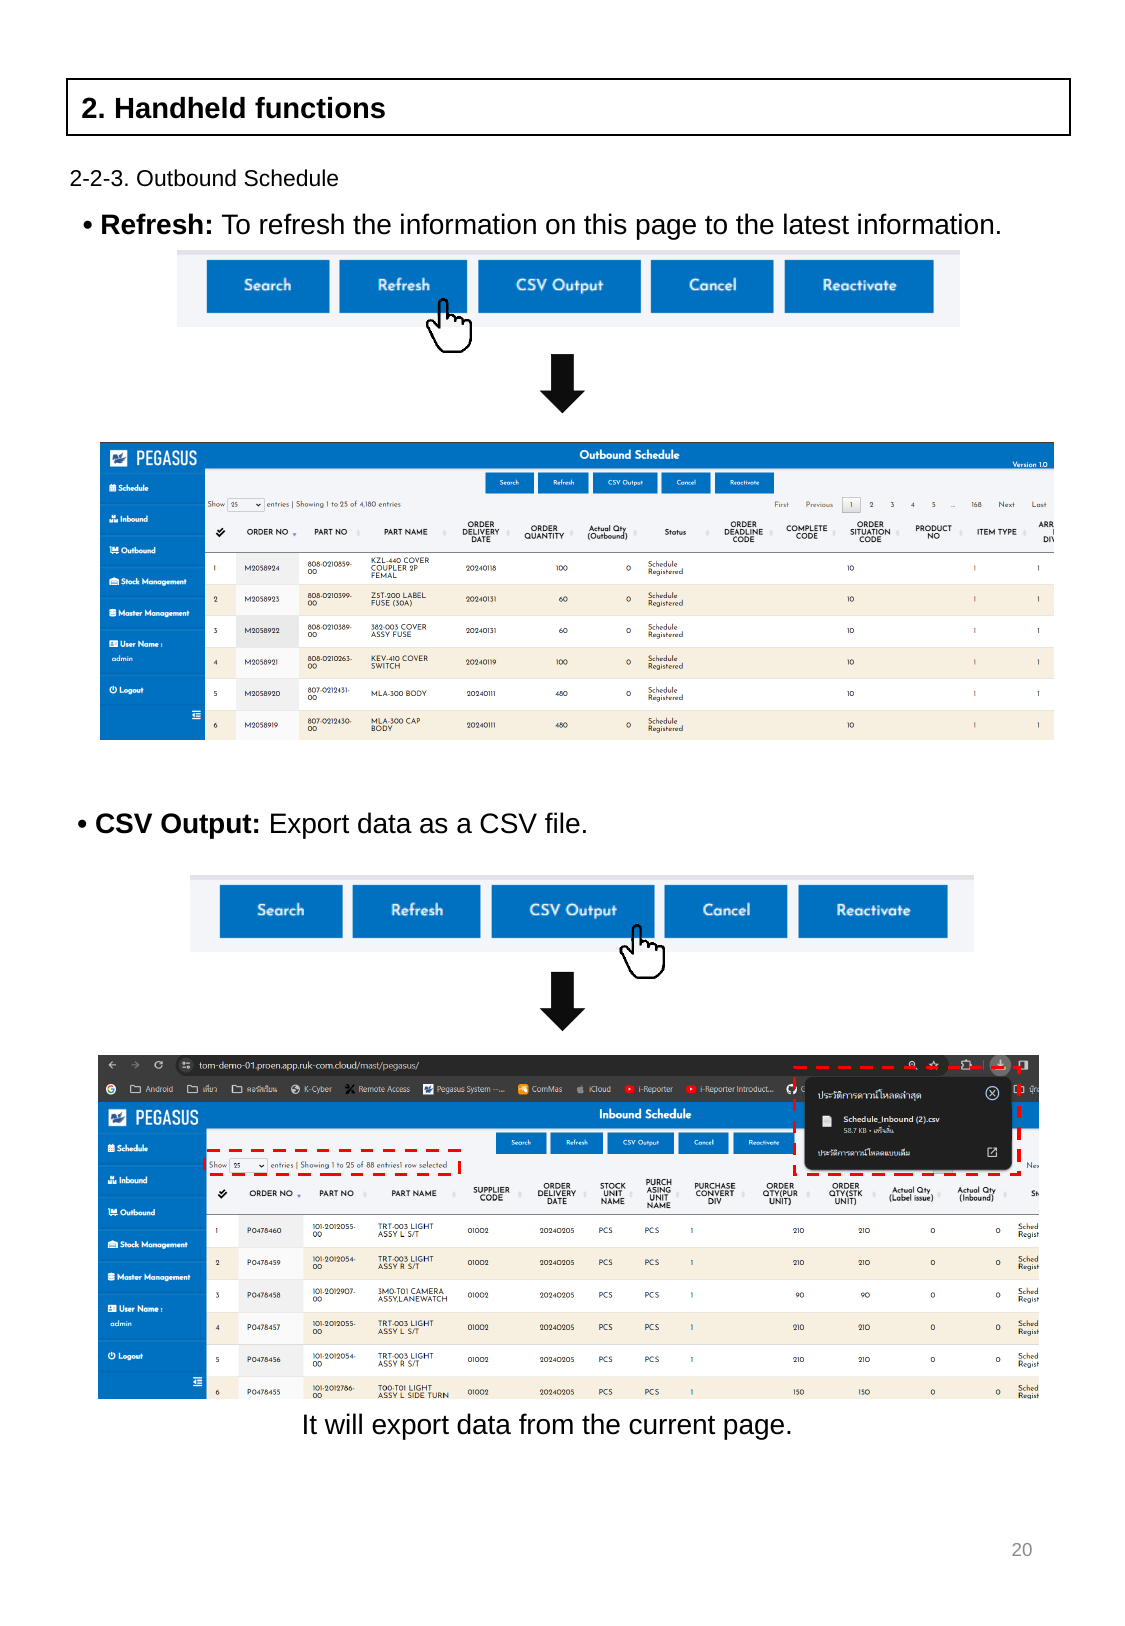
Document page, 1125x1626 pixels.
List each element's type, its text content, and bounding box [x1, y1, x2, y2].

text_box 2. Handheld functions [66, 78, 1071, 136]
picture [190, 875, 974, 979]
text_box It will export data from the current page. [286, 1399, 850, 1448]
text_box 2-2-3. Outbound Schedule [54, 156, 744, 199]
slide_number 20 [794, 1506, 1048, 1593]
picture [99, 442, 1054, 740]
picture [177, 250, 960, 353]
text_box • Refresh: To refresh the information on this page to the latest information. [68, 198, 1096, 248]
text_box [537, 971, 587, 1033]
text_box [537, 353, 587, 415]
text_box • CSV Output: Export data as a CSV file. [62, 797, 1091, 847]
picture [98, 1055, 1039, 1399]
